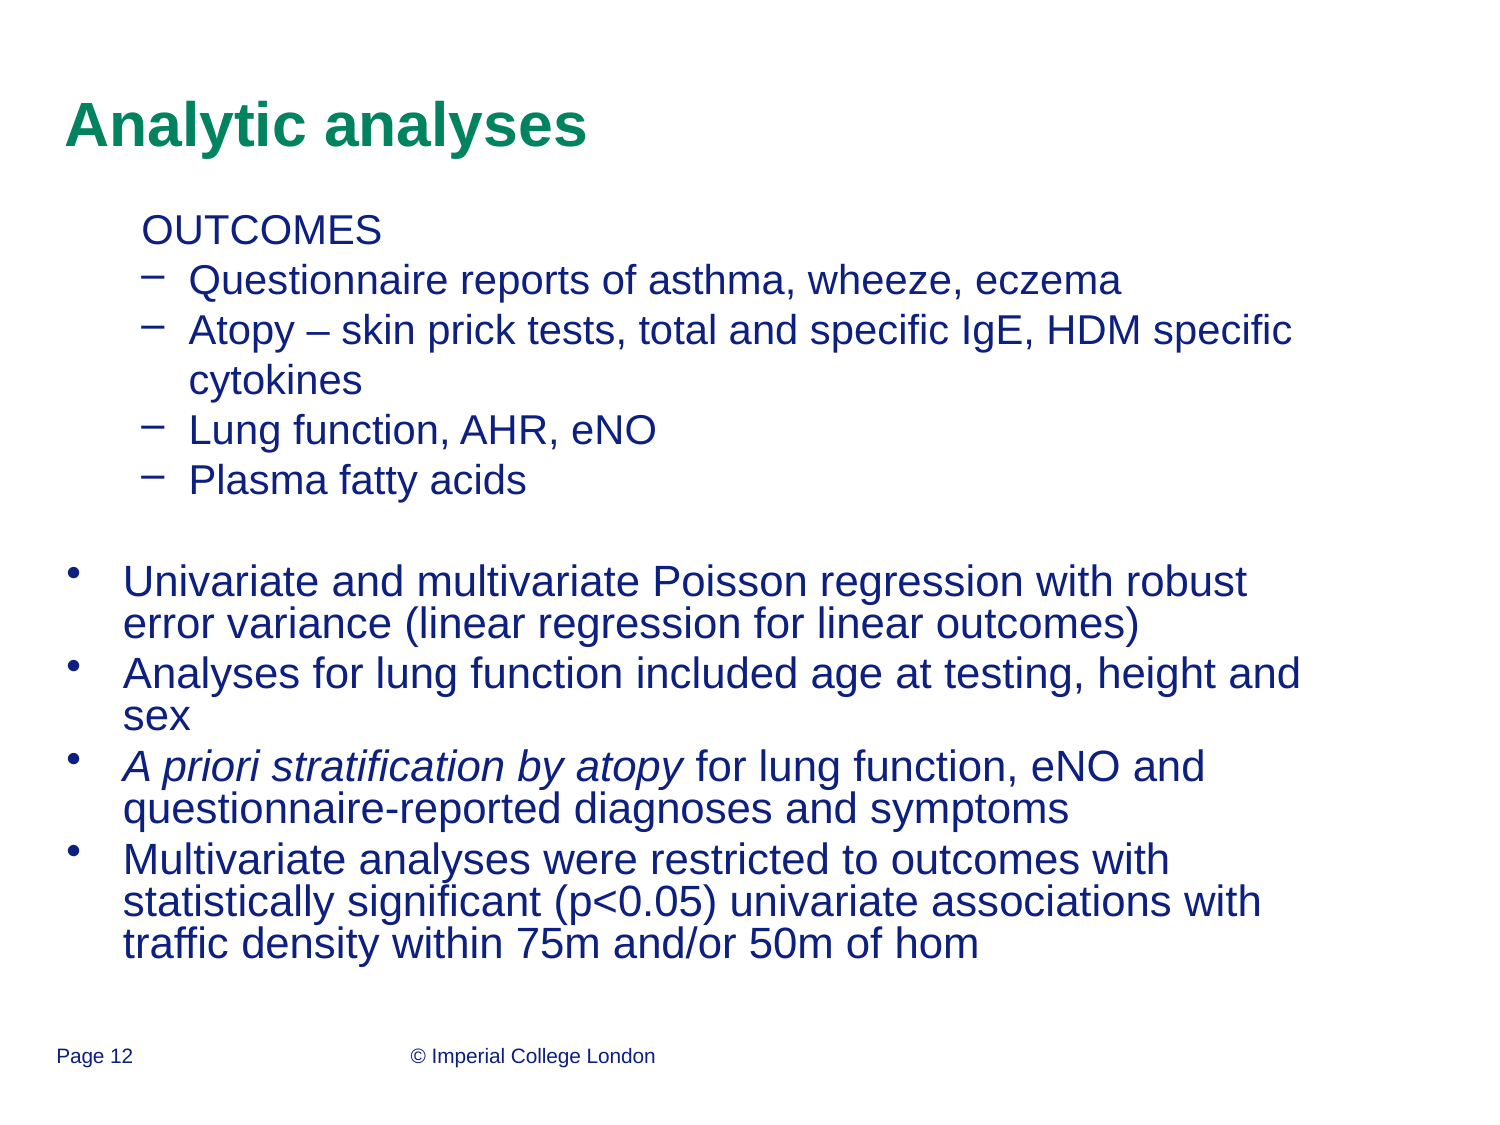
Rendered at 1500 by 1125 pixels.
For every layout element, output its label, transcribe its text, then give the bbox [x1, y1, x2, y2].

title Analytic analyses [48, 27, 1325, 216]
slide_number Page 12 [40, 1034, 392, 1114]
list OUTCOMES Questionnaire reports of asthma, wheeze, eczema Atopy – skin prick tests, total and specific IgE, HDM specific cytokines Lung function, AHR, eNO Plasma fatty acids Univariate and multivariate Poisson regression with robust error variance (linear regression for linear outcomes) Analyses for lung function included age at testing, height and sex A priori stratification by atopy for lung function, eNO and questionnaire-reported diagnoses and symptoms Multivariate analyses were restricted to outcomes with statistically significant (p<0.05) univariate associations with traffic density within 75m and/or 50m of hom [51, 195, 1341, 941]
footer © Imperial College London [395, 1034, 871, 1114]
